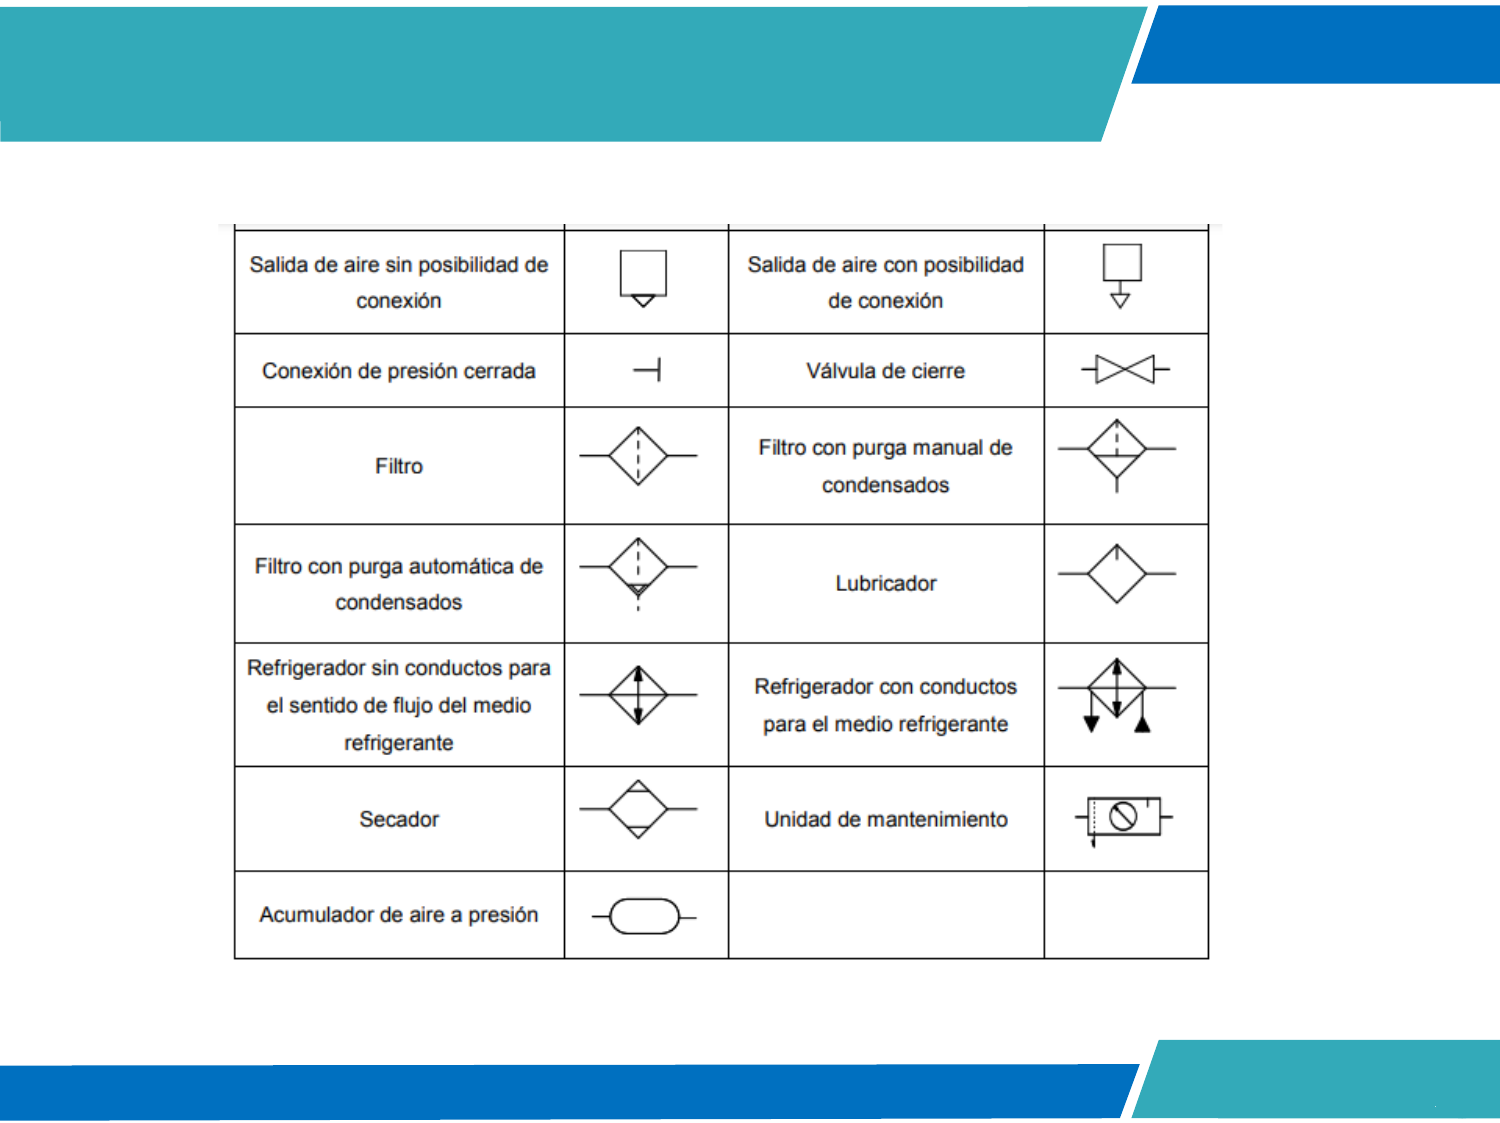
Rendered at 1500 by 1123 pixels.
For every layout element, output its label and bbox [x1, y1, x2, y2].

text_box [1421, 1044, 1494, 1121]
text_box [97, 135, 1392, 1058]
picture [218, 224, 1223, 969]
